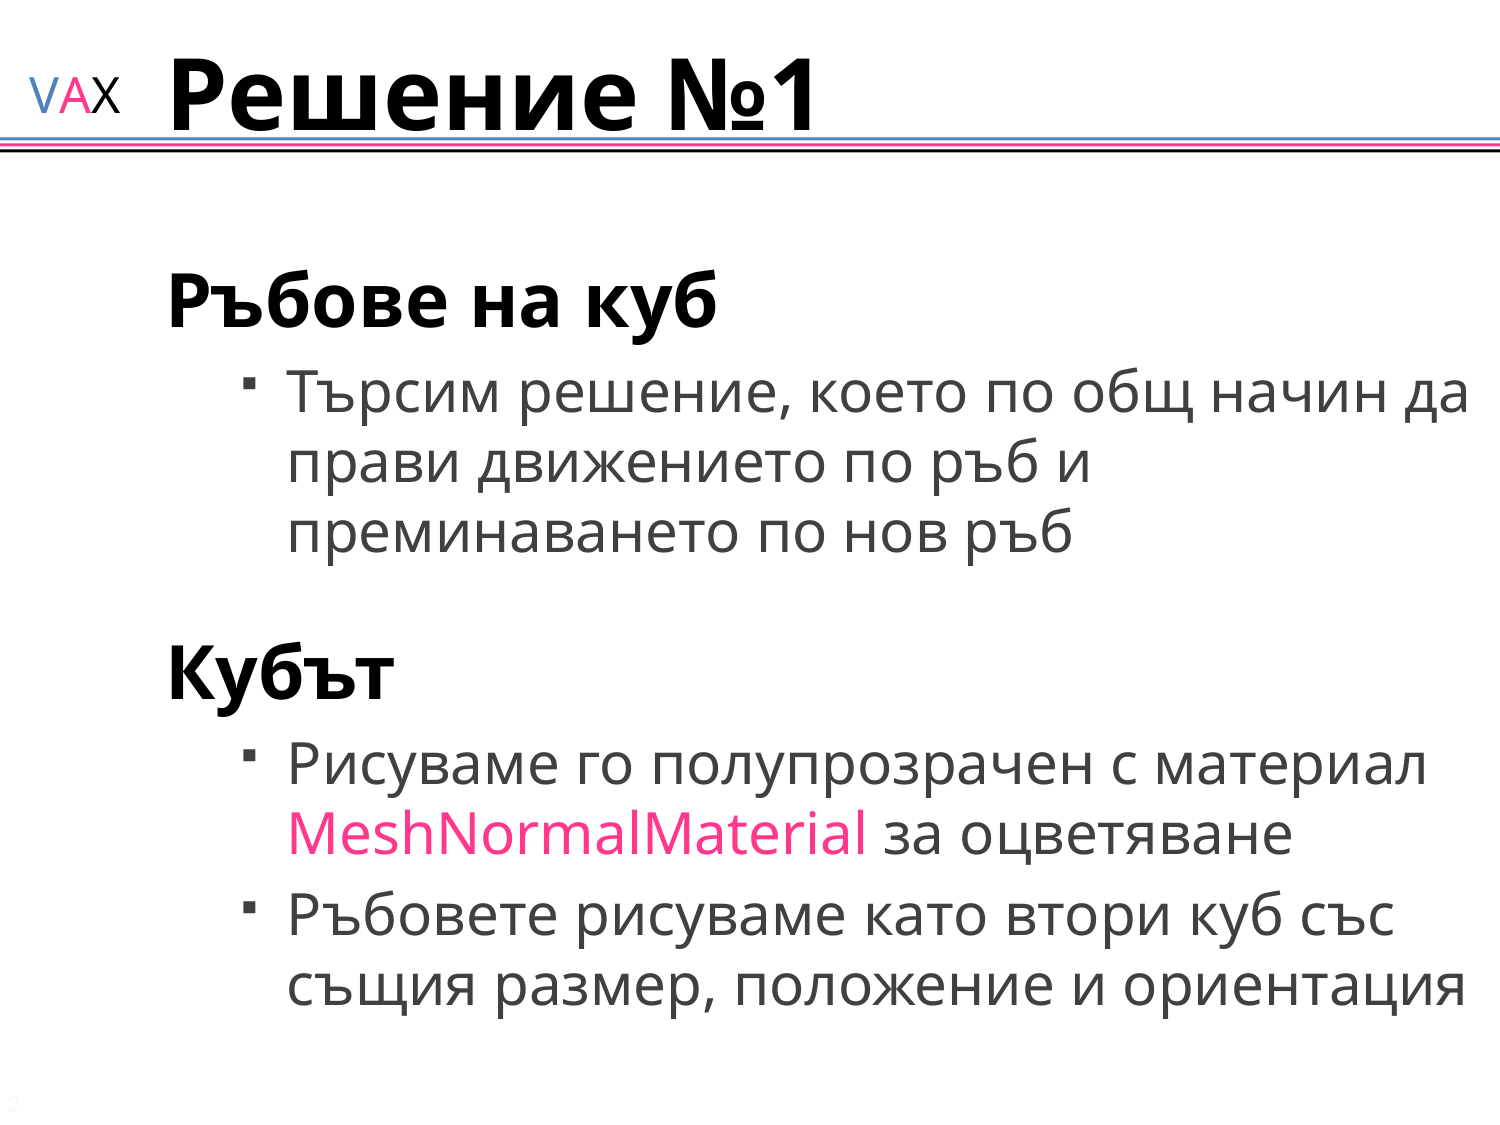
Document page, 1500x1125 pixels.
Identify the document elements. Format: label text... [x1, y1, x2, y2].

list Ръбове на куб Търсим решение, което по общ начин да прави движението по ръб и преминаването по нов ръб Кубът Рисуваме го полупрозрачен с материал MeshNormalMaterial за оцветяване Ръбовете рисуваме като втори куб със същия размер, положение и ориентация [150, 200, 1488, 1113]
title Решение №1 [0, 37, 1500, 144]
